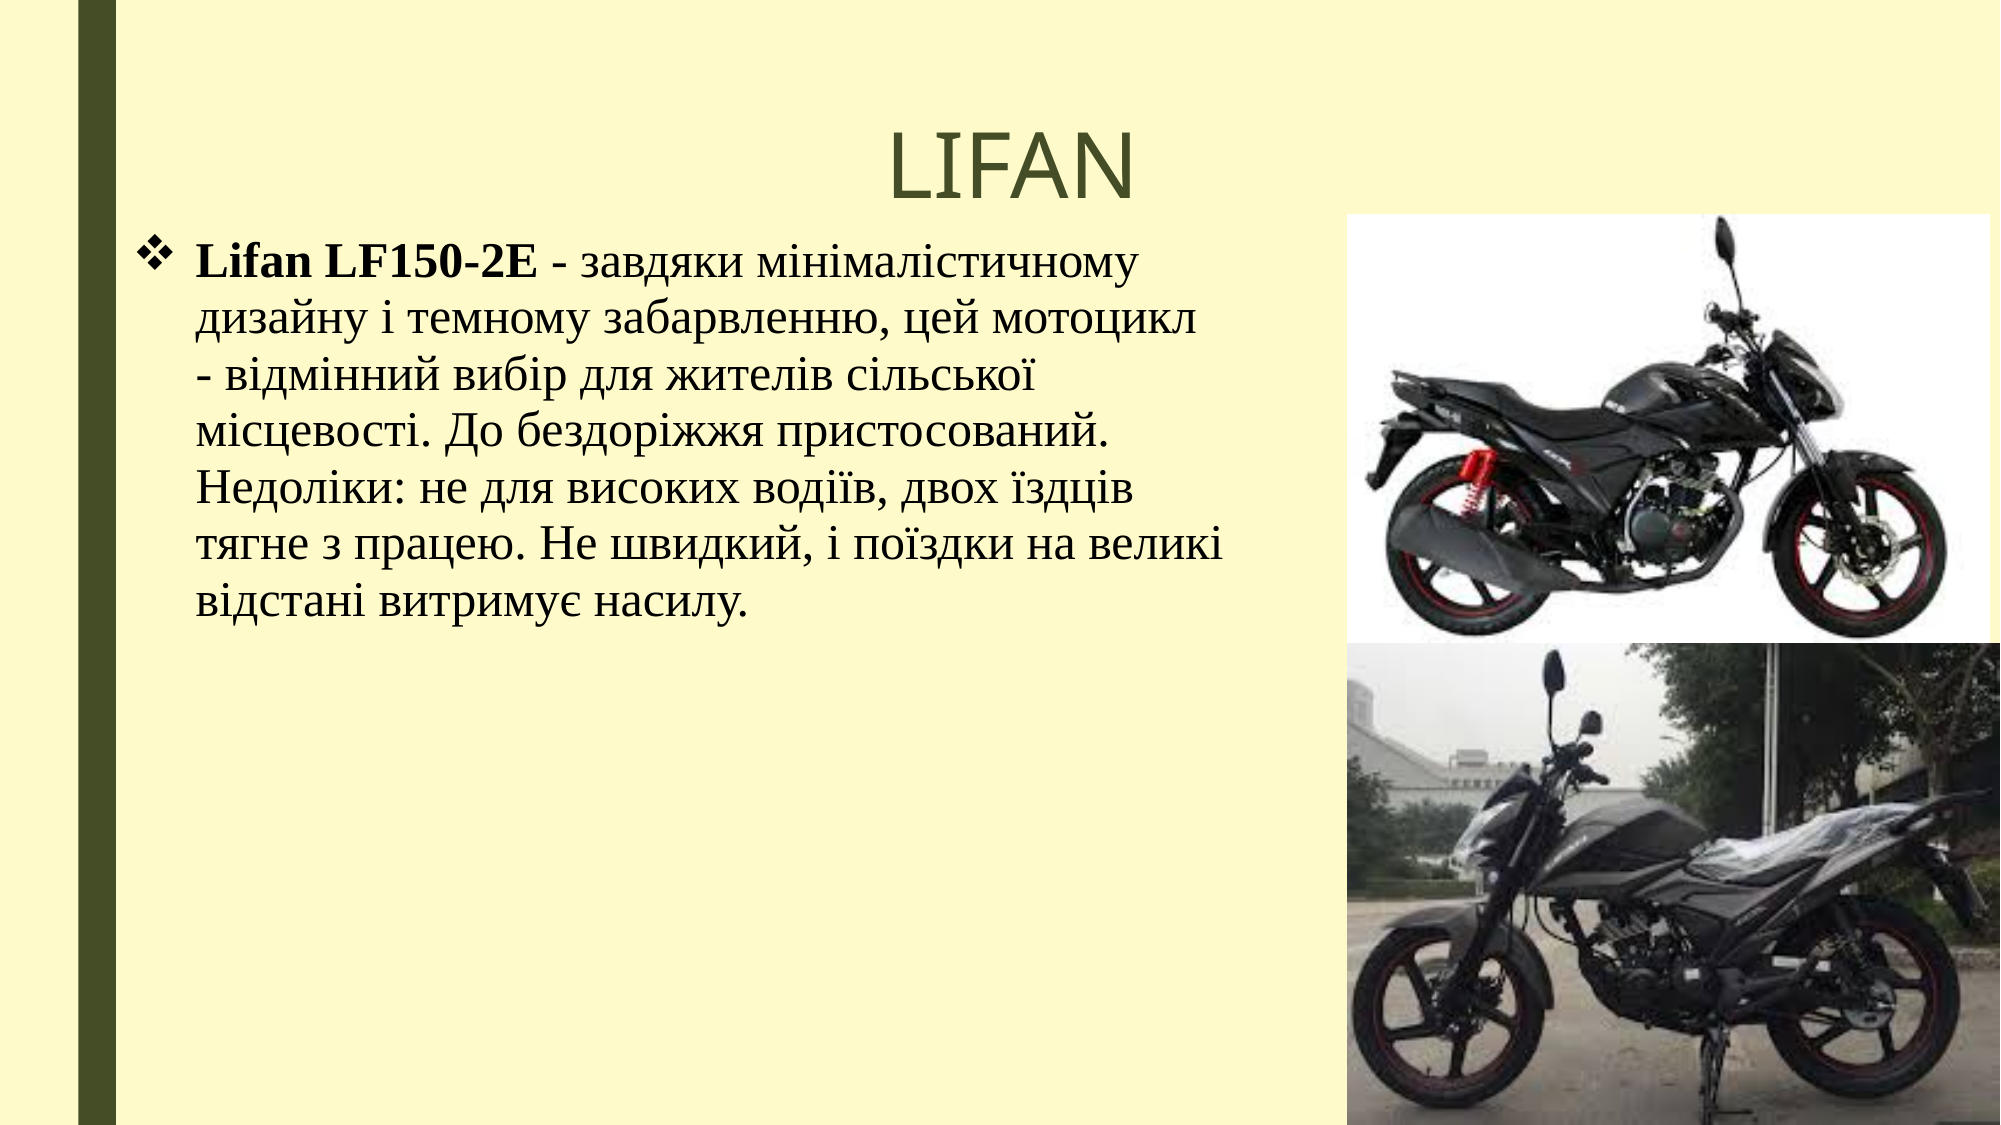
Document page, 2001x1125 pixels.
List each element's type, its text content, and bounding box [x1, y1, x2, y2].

title LIFAN [225, 112, 1800, 357]
list Lifan LF150-2E - завдяки мінімалістичному дизайну і темному забарвленню, цей мотоцикл - відмінний вибір для жителів сільської місцевості. До бездоріжжя пристосований. Недоліки: не для високих водіїв, двох їздців тягне з працею. Не швидкий, і поїздки на великі відстані витримує насилу. [117, 224, 1240, 1118]
picture [1347, 214, 2000, 1125]
